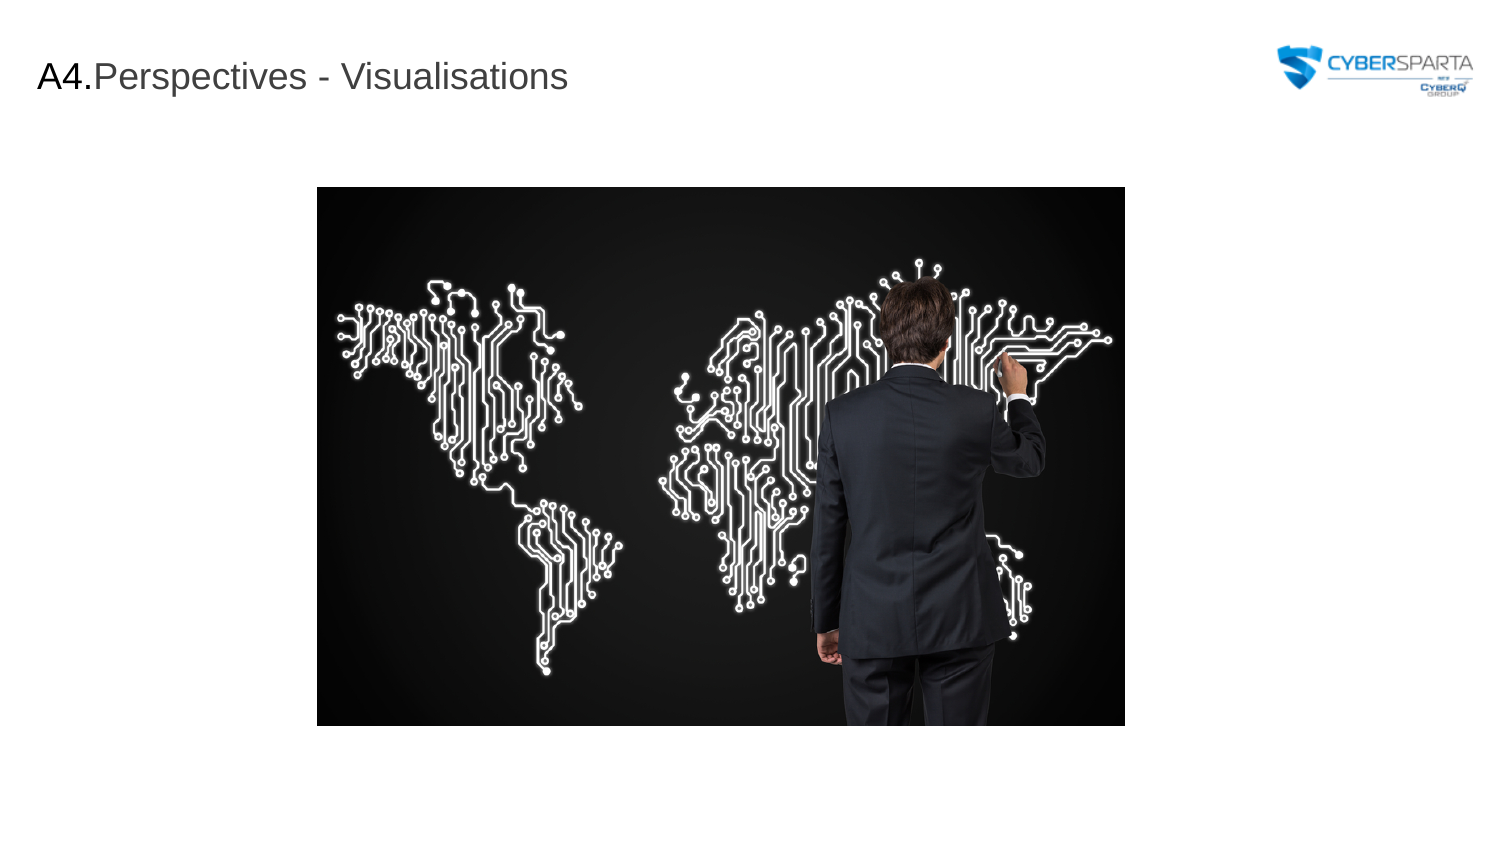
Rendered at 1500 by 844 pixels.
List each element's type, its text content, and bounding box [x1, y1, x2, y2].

picture [316, 186, 1125, 727]
picture [1252, 0, 1500, 139]
title A4.Perspectives - Visualisations [22, 29, 1247, 124]
